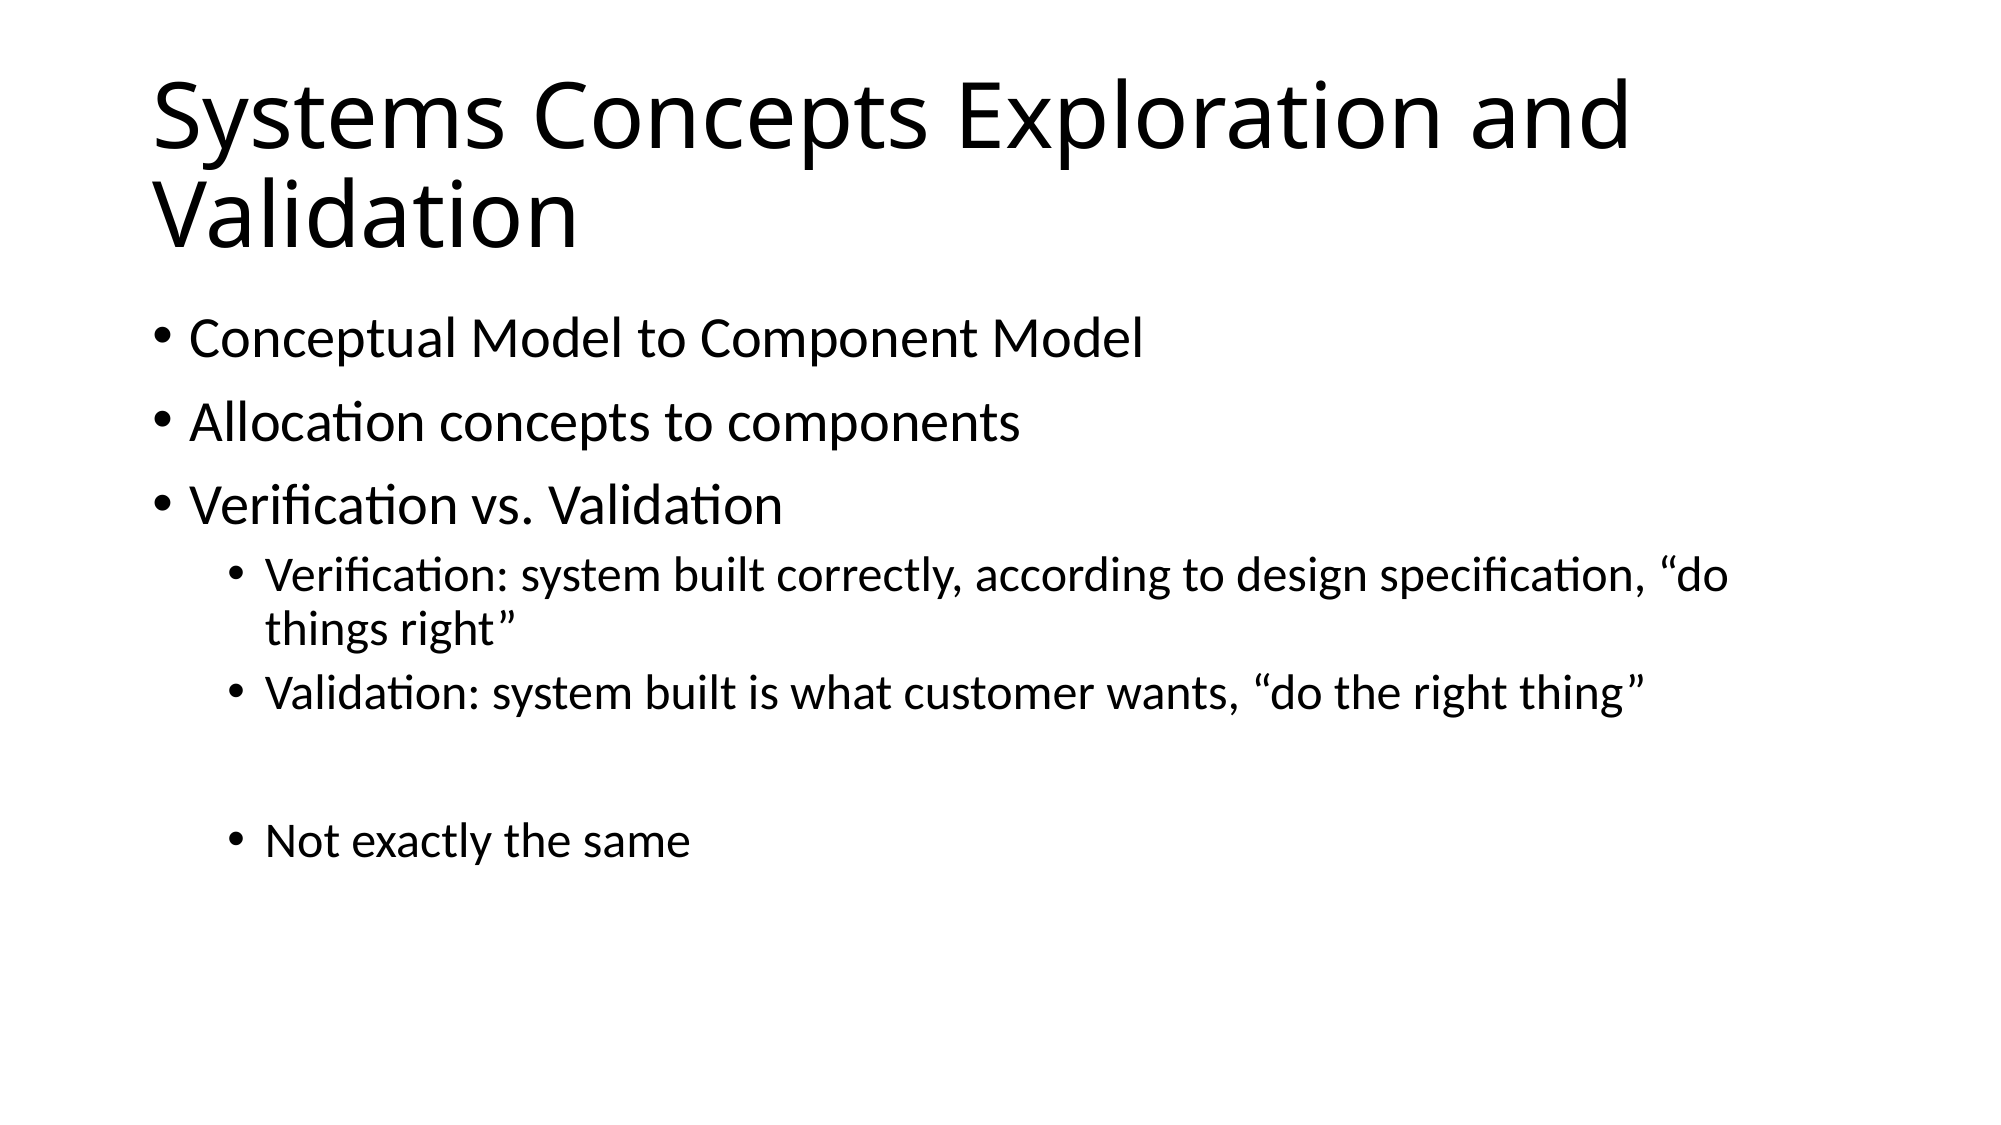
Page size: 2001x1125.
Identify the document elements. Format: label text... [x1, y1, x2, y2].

title Systems Concepts Exploration and Validation [137, 59, 1863, 278]
list Conceptual Model to Component Model Allocation concepts to components Verification vs. Validation Verification: system built correctly, according to design specification, “do things right” Validation: system built is what customer wants, “do the right thing” Not exactly the same [137, 299, 1863, 1014]
